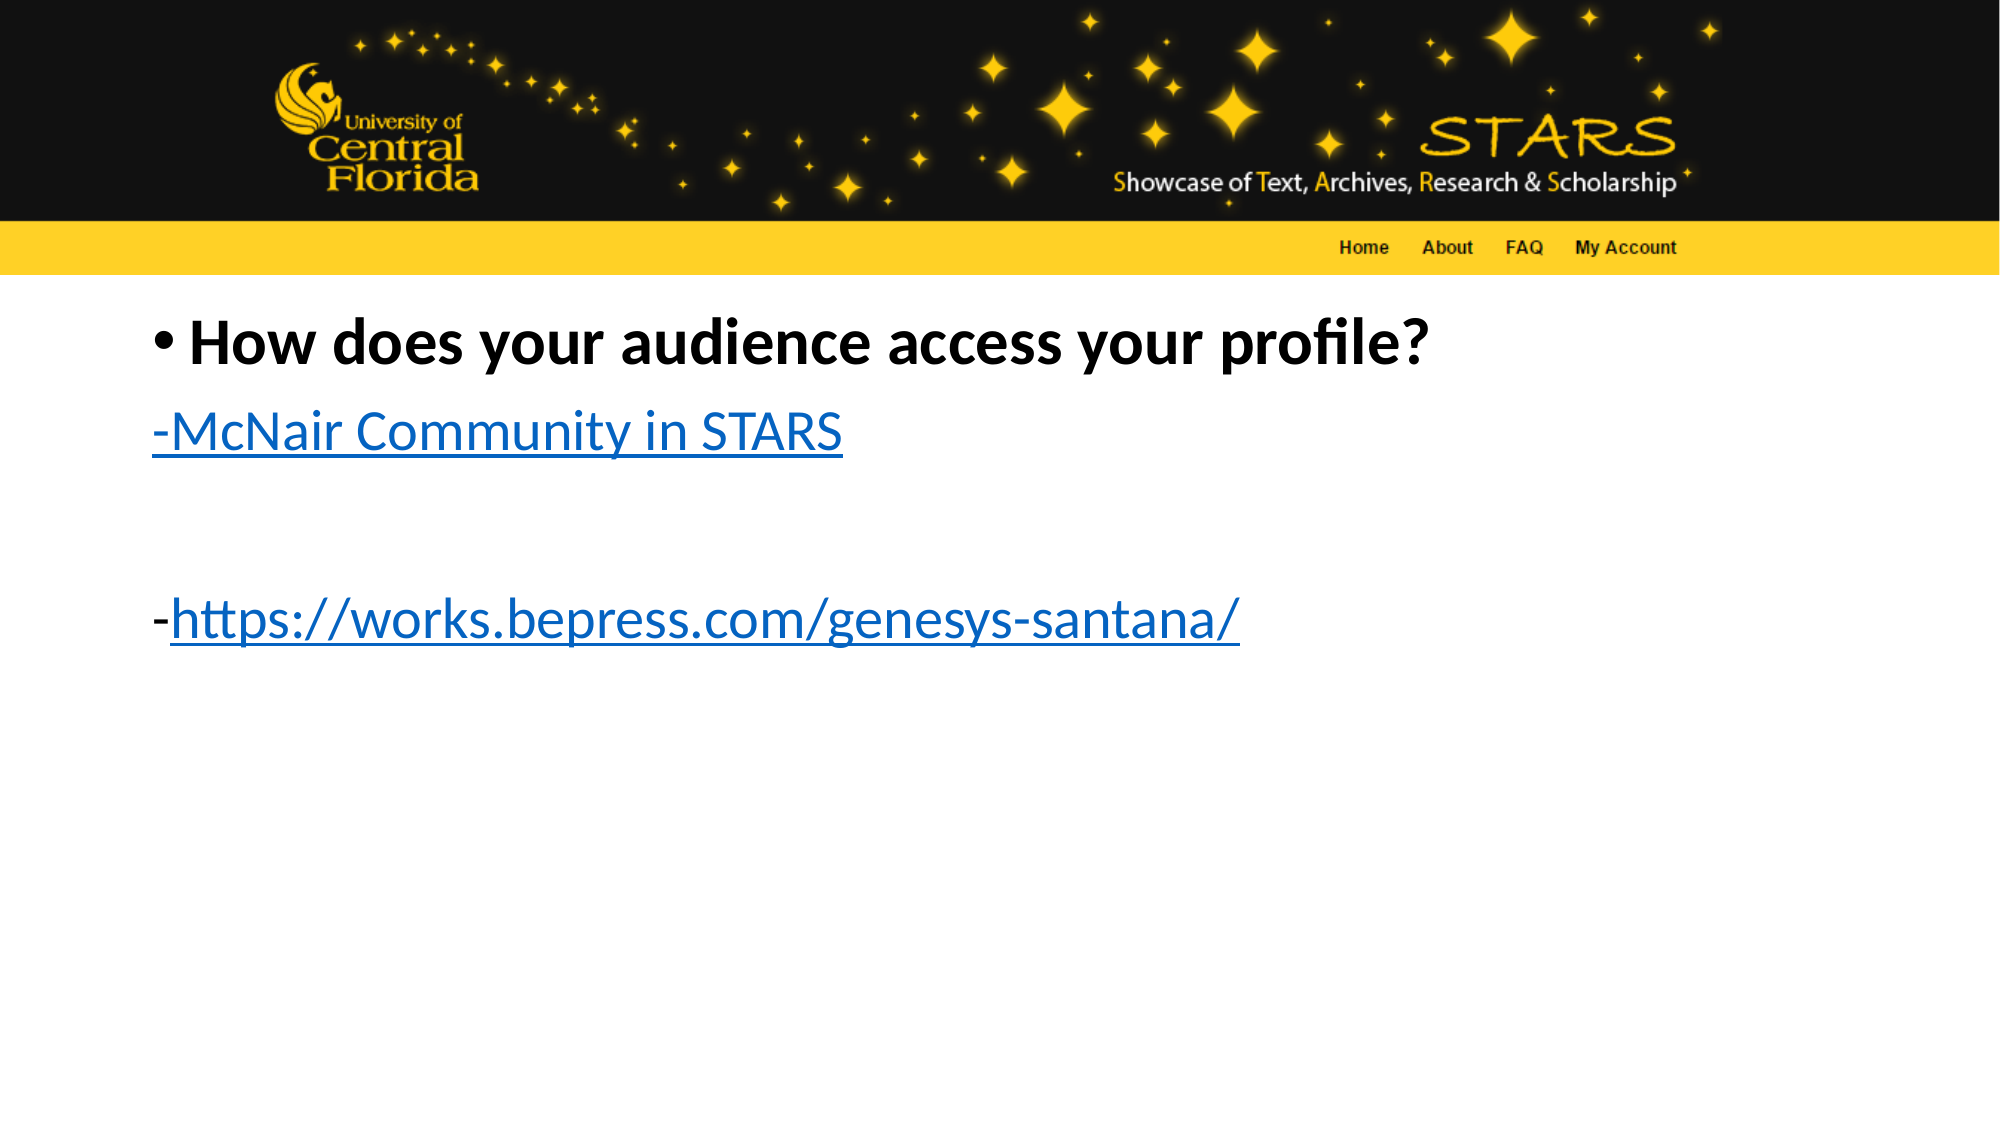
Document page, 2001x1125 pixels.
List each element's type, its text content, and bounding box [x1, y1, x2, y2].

picture [0, 0, 2000, 275]
list How does your audience access your profile? -McNair Community in STARS -https://works.bepress.com/genesys-santana/ [137, 299, 1863, 1014]
